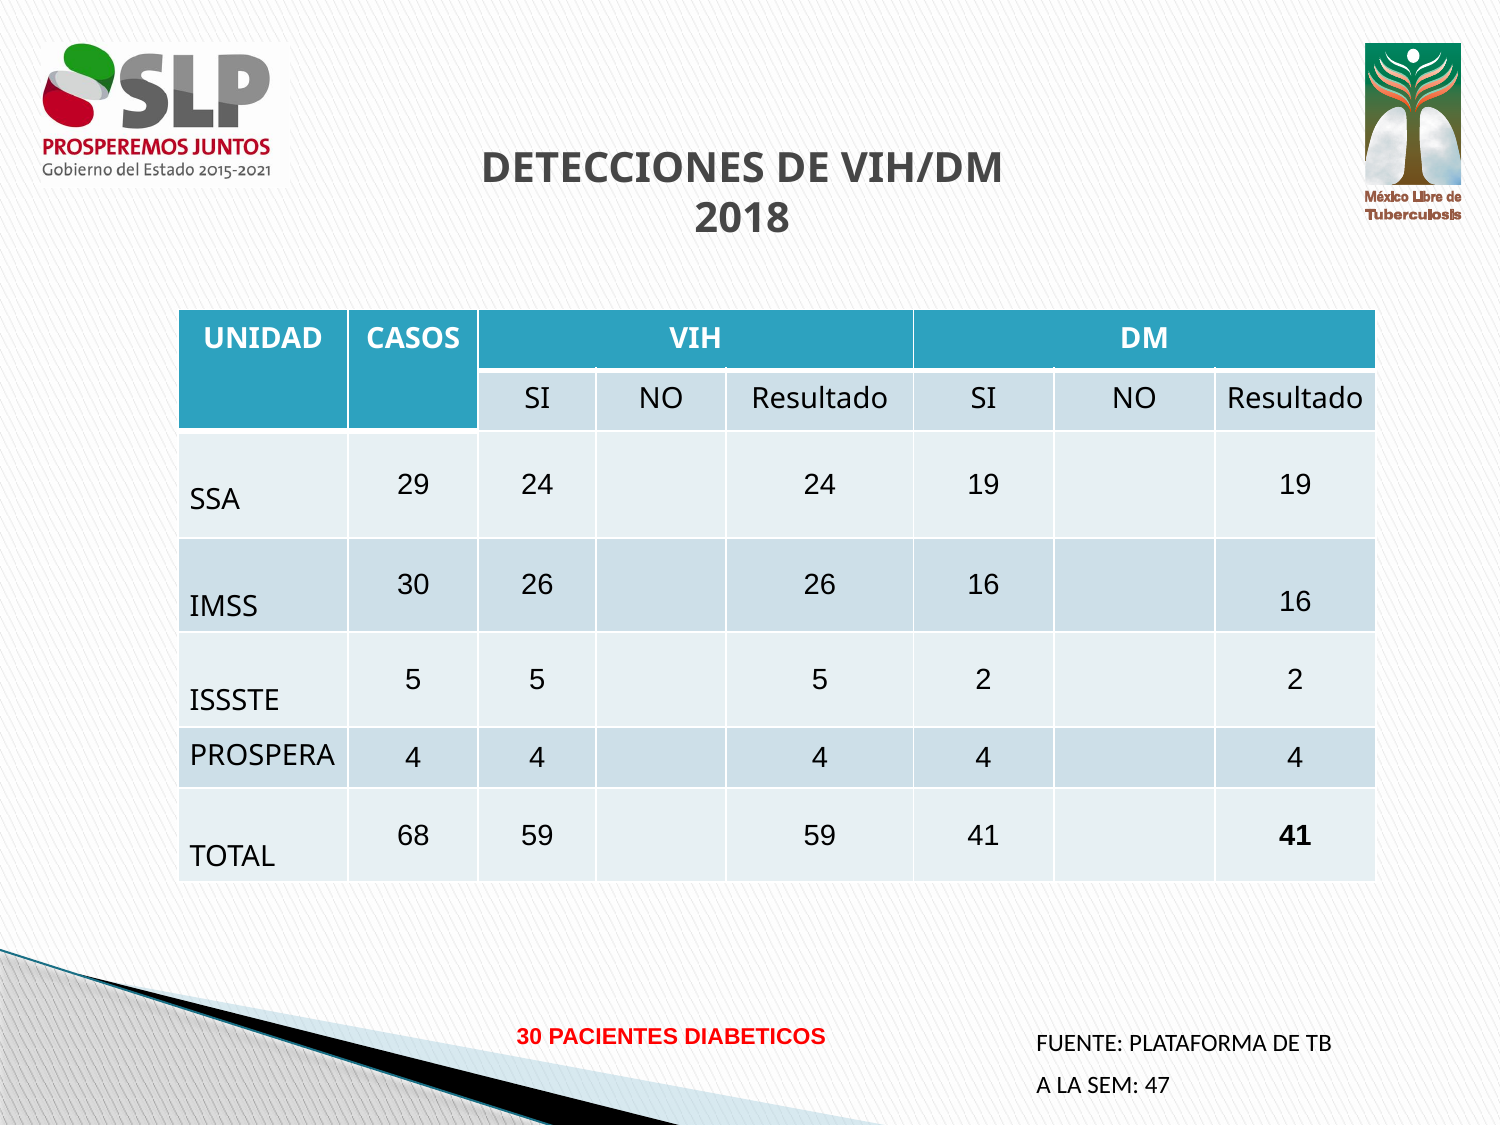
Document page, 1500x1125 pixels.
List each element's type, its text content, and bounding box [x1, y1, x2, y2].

table_cell 26 [727, 539, 913, 631]
table_cell SSA [179, 434, 347, 537]
table_cell NO [597, 373, 725, 430]
table_cell 29 [349, 434, 477, 537]
table_cell 24 [727, 432, 913, 537]
title DETECCIONES DE VIH/DM 2018 [236, 90, 1249, 291]
table_cell 5 [479, 633, 595, 726]
text_box FUENTE: PLATAFORMA DE TB A LA SEM: 47 [1021, 1018, 1377, 1106]
table_cell 19 [914, 432, 1053, 537]
table_cell 68 [349, 789, 477, 881]
table_cell 24 [479, 432, 595, 537]
table_cell Resultado [727, 373, 913, 430]
table_cell Resultado [1216, 373, 1375, 430]
table_cell NO [1055, 373, 1214, 430]
table_cell 41 [1216, 789, 1375, 881]
table_cell 5 [349, 633, 477, 726]
table_cell 41 [914, 789, 1053, 881]
text_box 30 PACIENTES DIABETICOS [501, 1014, 916, 1057]
table_cell [597, 728, 725, 787]
table_header UNIDAD [179, 310, 347, 428]
table_cell 26 [479, 539, 595, 631]
table_cell 4 [349, 728, 477, 787]
table_cell SI [479, 373, 595, 430]
table_cell 2 [914, 633, 1053, 726]
table_cell 16 [914, 539, 1053, 631]
table_cell 2 [1216, 633, 1375, 726]
table_cell [597, 539, 725, 631]
table_header VIH [479, 310, 913, 368]
table_cell 4 [914, 728, 1053, 787]
table_cell [1055, 432, 1214, 537]
table_header DM [914, 310, 1375, 368]
table_cell TOTAL [179, 789, 347, 881]
table_cell [1055, 539, 1214, 631]
table_cell 4 [1216, 728, 1375, 787]
table_cell 59 [727, 789, 913, 881]
picture [1363, 42, 1462, 221]
table_cell [597, 633, 725, 726]
table_cell [597, 789, 725, 881]
table_cell [597, 432, 725, 537]
table_cell 30 [349, 539, 477, 631]
table_cell [1055, 728, 1214, 787]
table_cell SI [914, 373, 1053, 430]
table_header CASOS [349, 310, 477, 428]
table_cell [1055, 633, 1214, 726]
table_cell 5 [727, 633, 913, 726]
table_cell IMSS [179, 539, 347, 631]
table_cell 59 [479, 789, 595, 881]
table_cell PROSPERA [179, 728, 347, 787]
table_cell 4 [727, 728, 913, 787]
table_cell 16 [1216, 539, 1375, 631]
table_cell ISSSTE [179, 633, 347, 726]
table_cell [1055, 789, 1214, 881]
picture [40, 42, 290, 188]
table_cell 4 [479, 728, 595, 787]
table_cell 19 [1216, 432, 1375, 537]
